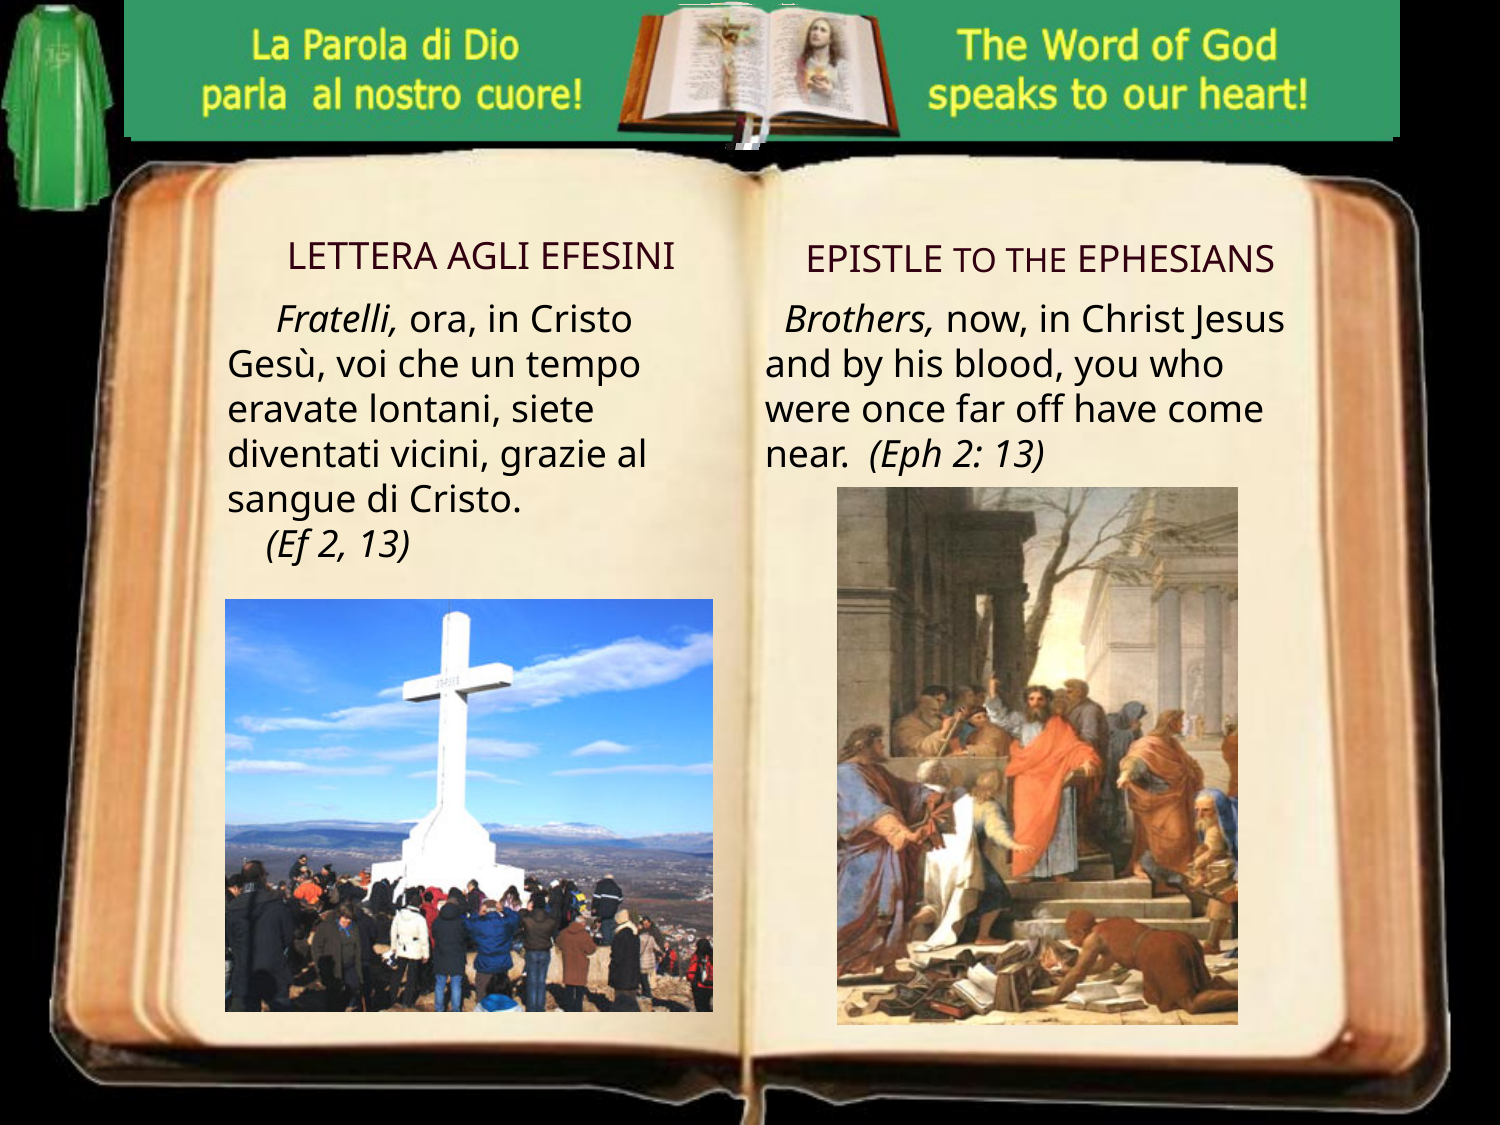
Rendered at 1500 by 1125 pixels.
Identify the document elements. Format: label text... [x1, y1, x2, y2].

picture [0, 0, 1500, 1125]
text_box Fratelli, ora, in Cristo Gesù, voi che un tempo eravate lontani, siete diventati vicini, grazie al sangue di Cristo. (Ef 2, 13) [212, 287, 750, 573]
title EPISTLE TO THE EPHESIANS [702, 220, 1378, 295]
text_box LETTERA AGLI EFESINI [224, 224, 738, 285]
text_box Brothers, now, in Christ Jesus and by his blood, you who were once far off have come near. (Eph 2: 13) [750, 287, 1325, 483]
text_box [900, 0, 1400, 137]
text_box [124, 0, 599, 137]
